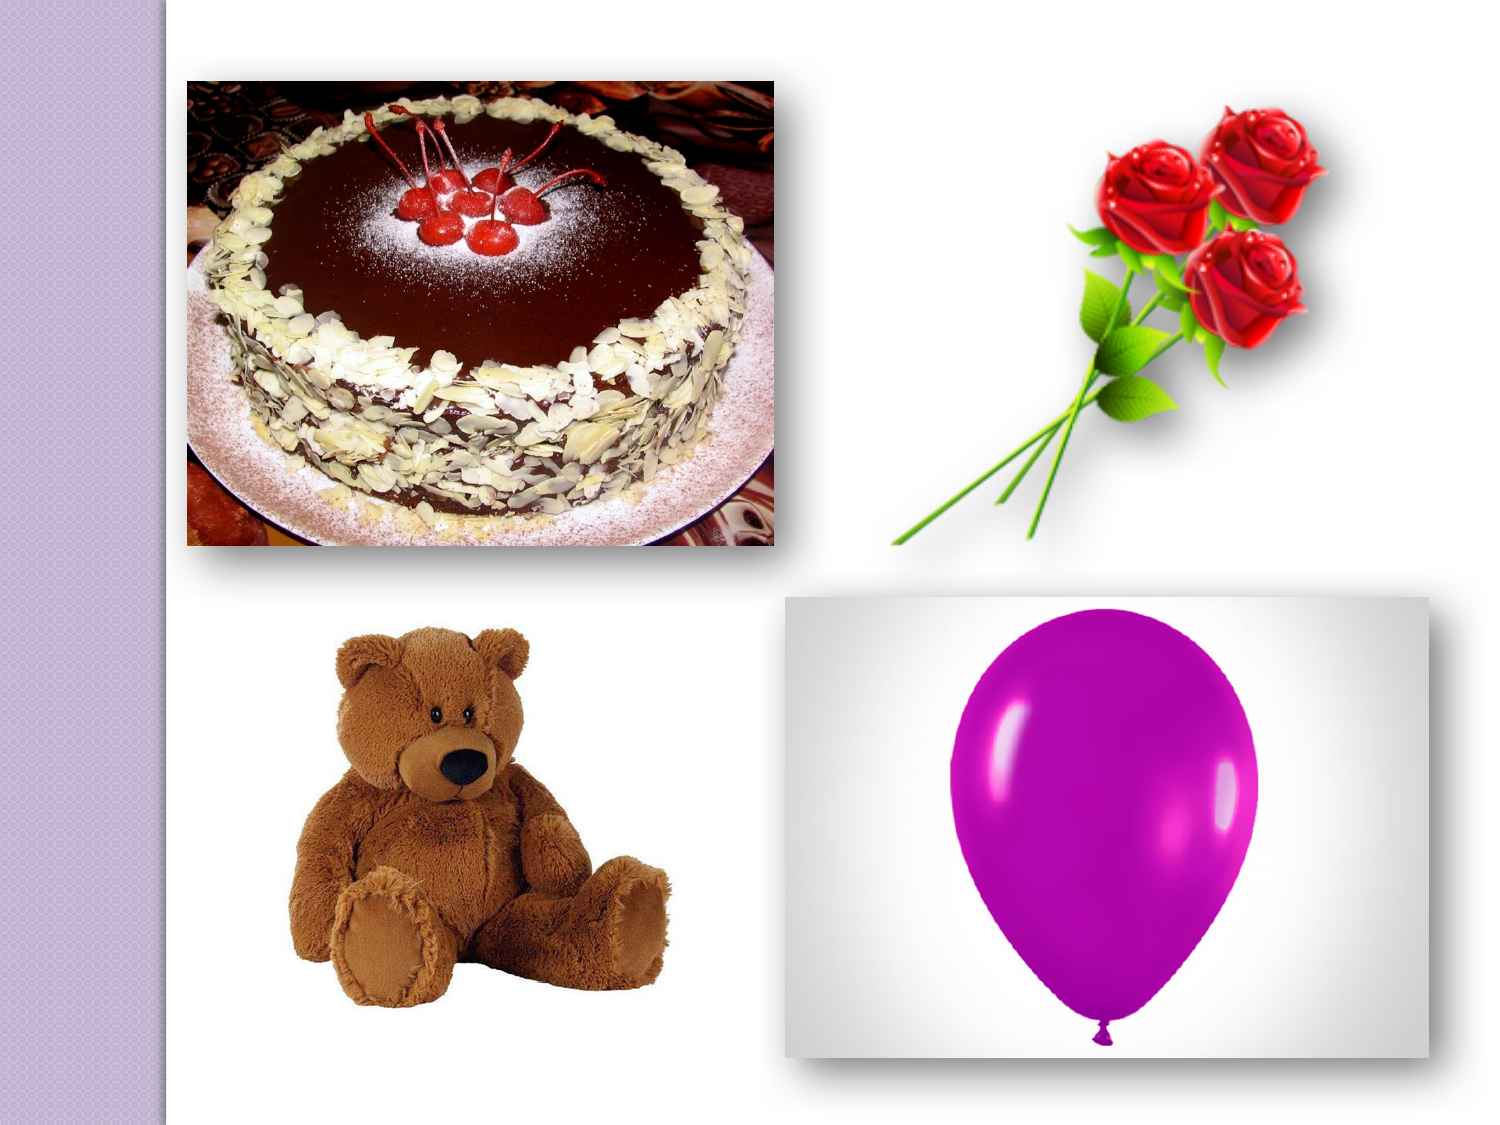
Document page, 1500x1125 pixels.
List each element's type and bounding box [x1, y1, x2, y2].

picture [890, 105, 1360, 552]
picture [187, 81, 774, 547]
picture [175, 609, 774, 1020]
picture [784, 597, 1430, 1058]
